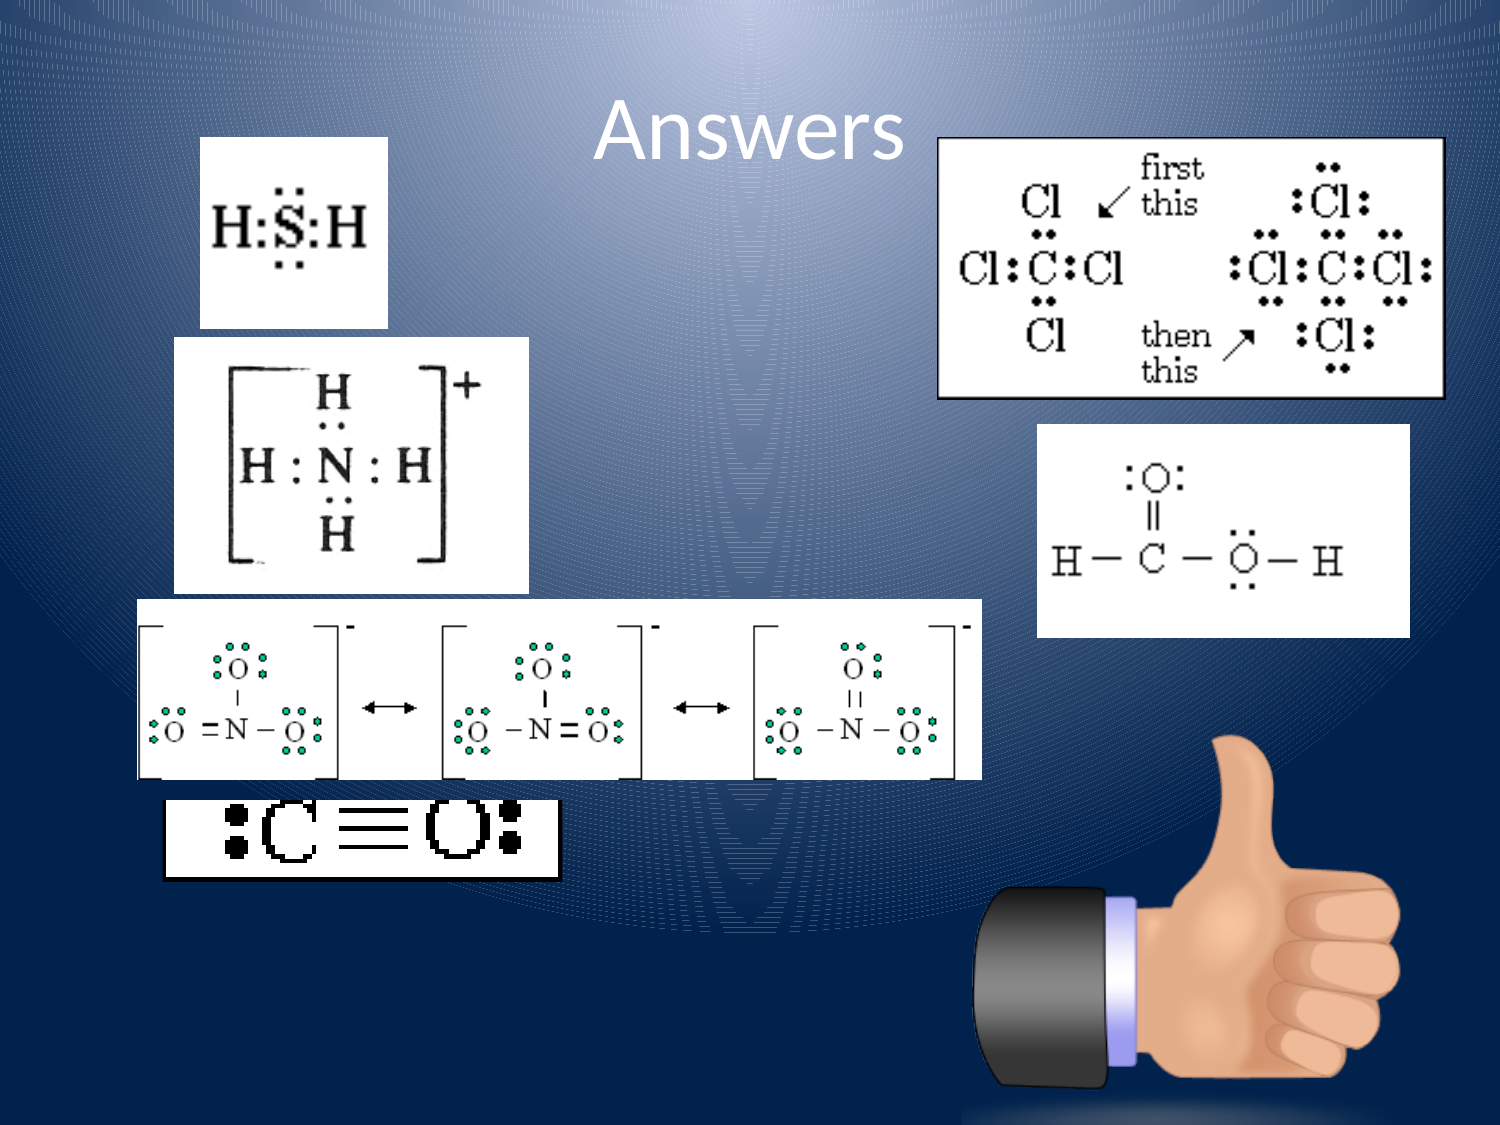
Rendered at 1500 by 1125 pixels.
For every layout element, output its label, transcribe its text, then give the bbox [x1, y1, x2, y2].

picture [162, 799, 563, 883]
picture [937, 137, 1446, 401]
title Answers [75, 45, 1425, 200]
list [199, 137, 388, 329]
picture [137, 599, 1413, 1125]
picture [1037, 424, 1410, 638]
picture [174, 337, 529, 594]
